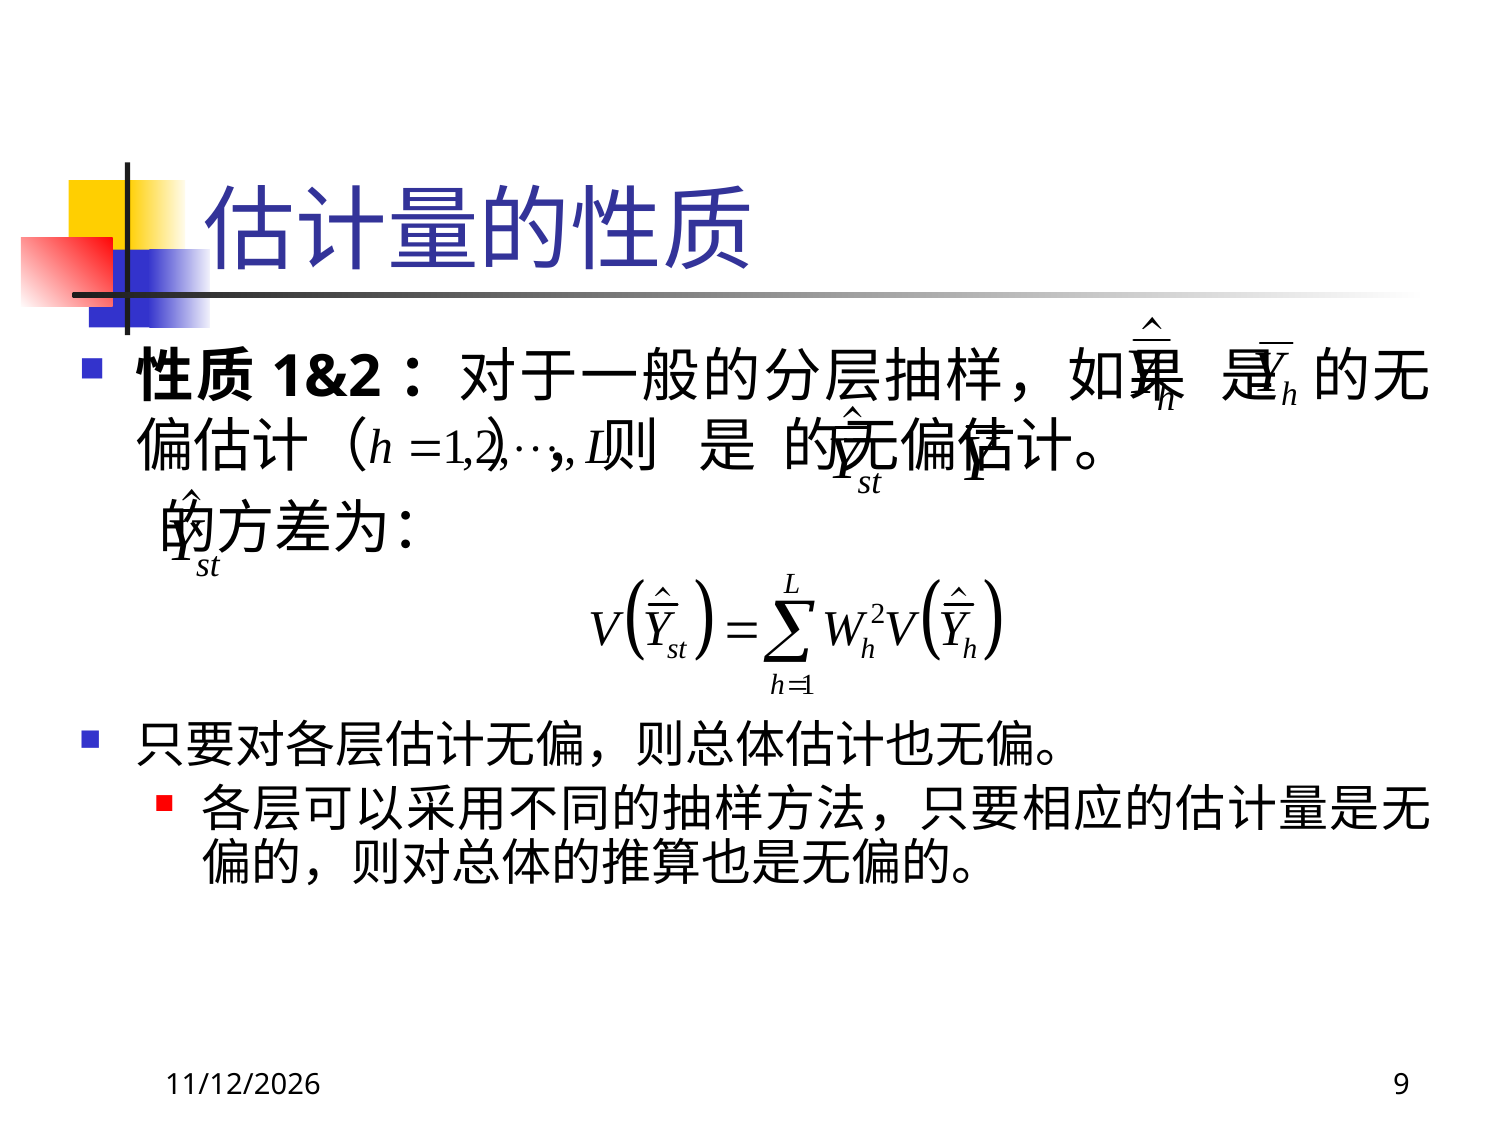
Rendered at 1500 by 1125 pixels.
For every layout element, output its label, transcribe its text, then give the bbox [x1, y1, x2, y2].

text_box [950, 409, 1017, 492]
list 性质1&2：对于一般的分层抽样，如果 是 的无偏估计（ ），则 是 的无偏估计。 的方差为： 只要对各层估计无偏，则总体估计也无偏。 各层可以采用不同的抽样方法，只要相应的估计量是无偏的，则对总体的推算也是无偏的。 [63, 330, 1448, 1007]
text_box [159, 479, 236, 587]
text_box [584, 562, 1010, 705]
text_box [1245, 327, 1309, 416]
title 估计量的性质 [188, 101, 1468, 289]
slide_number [149, 1037, 463, 1113]
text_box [820, 396, 897, 504]
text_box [359, 417, 623, 481]
slide_number 9 [1112, 1037, 1426, 1113]
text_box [1118, 307, 1188, 421]
